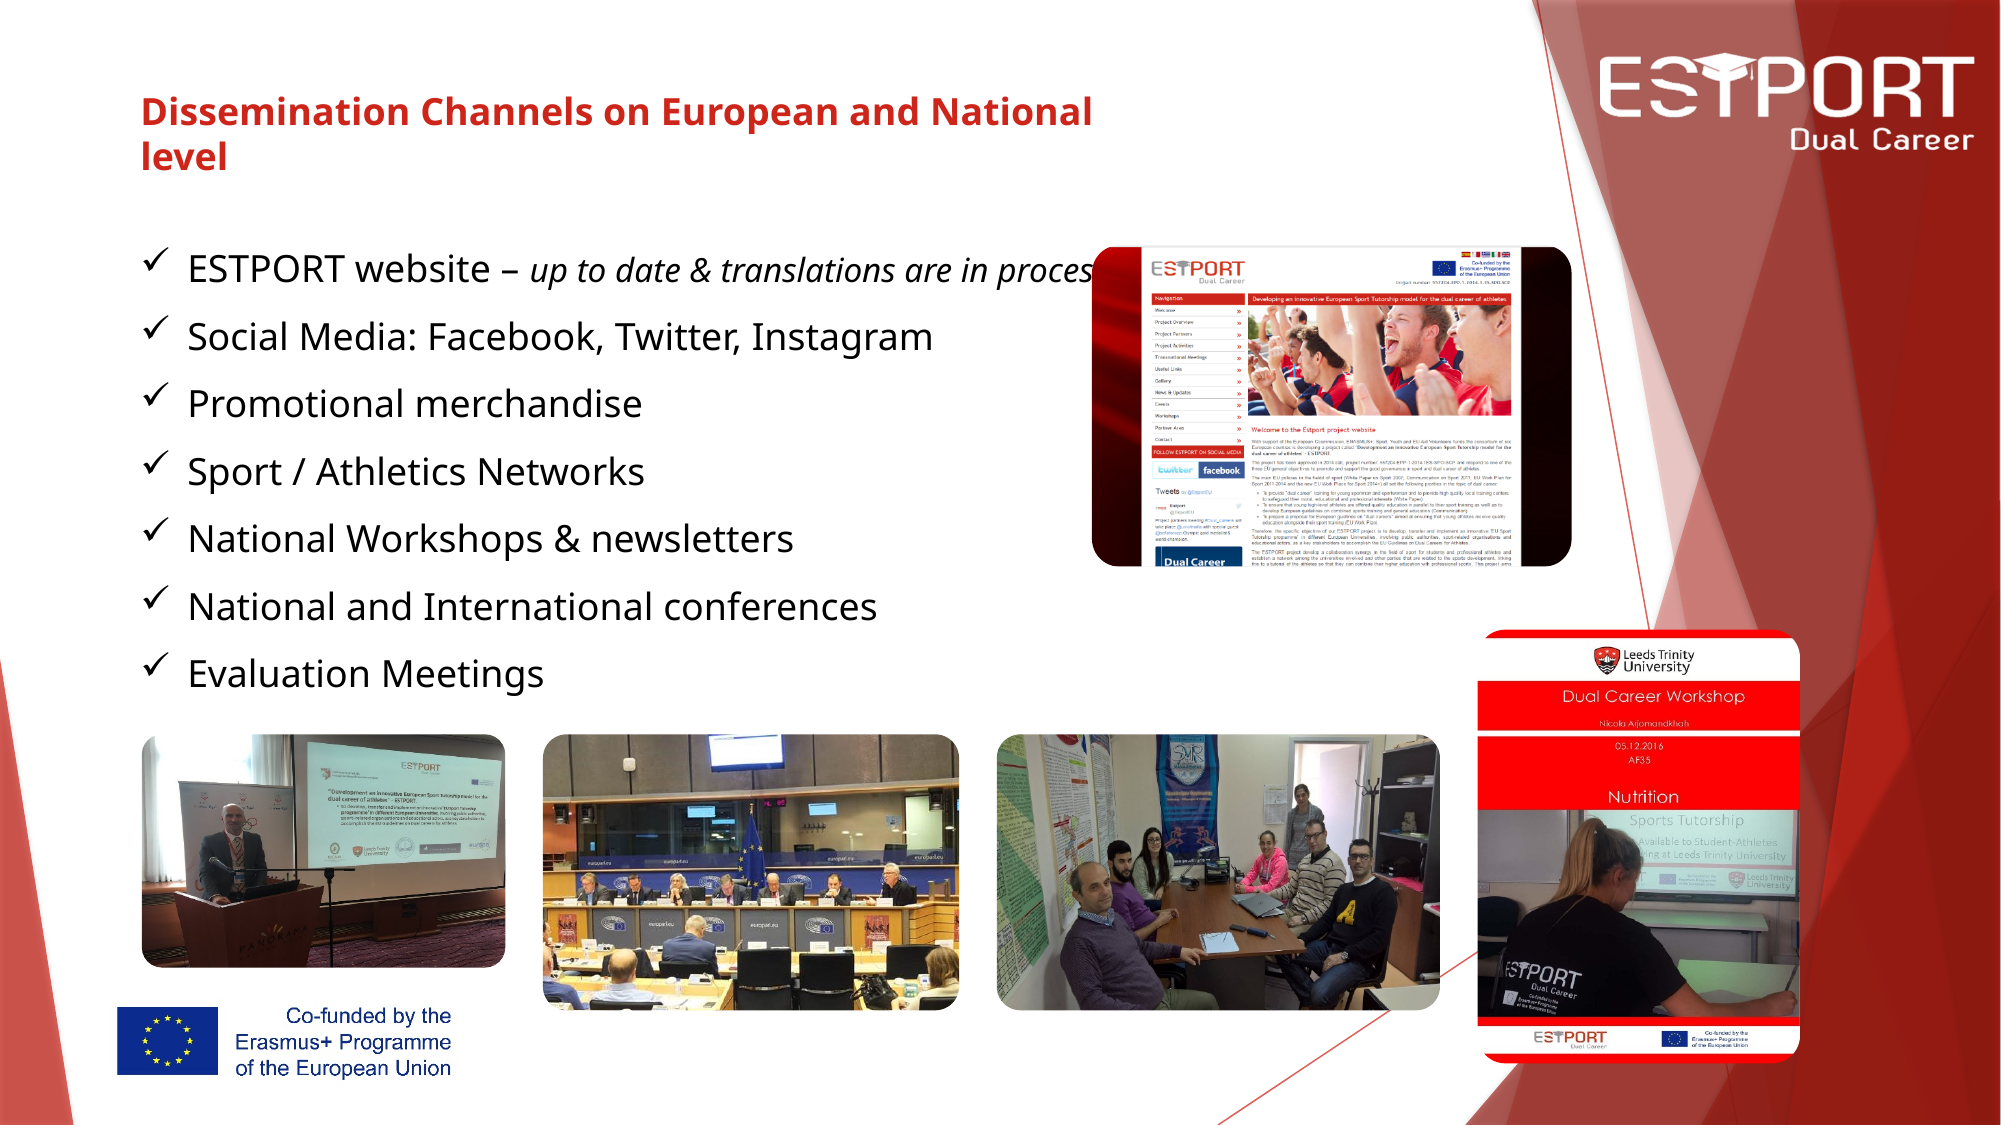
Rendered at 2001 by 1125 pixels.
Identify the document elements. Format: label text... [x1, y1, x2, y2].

picture [141, 733, 506, 969]
picture [1091, 244, 1573, 568]
picture [542, 733, 960, 1011]
text_box Dissemination Channels on European and National level ESTPORT website – up to date & translations are in process Social Media: Facebook, Twitter, Instagram Promotional merchandise Sport / Athletics Networks National Workshops & newsletters National and International conferences Evaluation Meetings [125, 35, 1186, 748]
picture [996, 733, 1441, 1011]
picture [1600, 44, 1987, 156]
picture [95, 987, 468, 1095]
picture [1477, 629, 1801, 1064]
